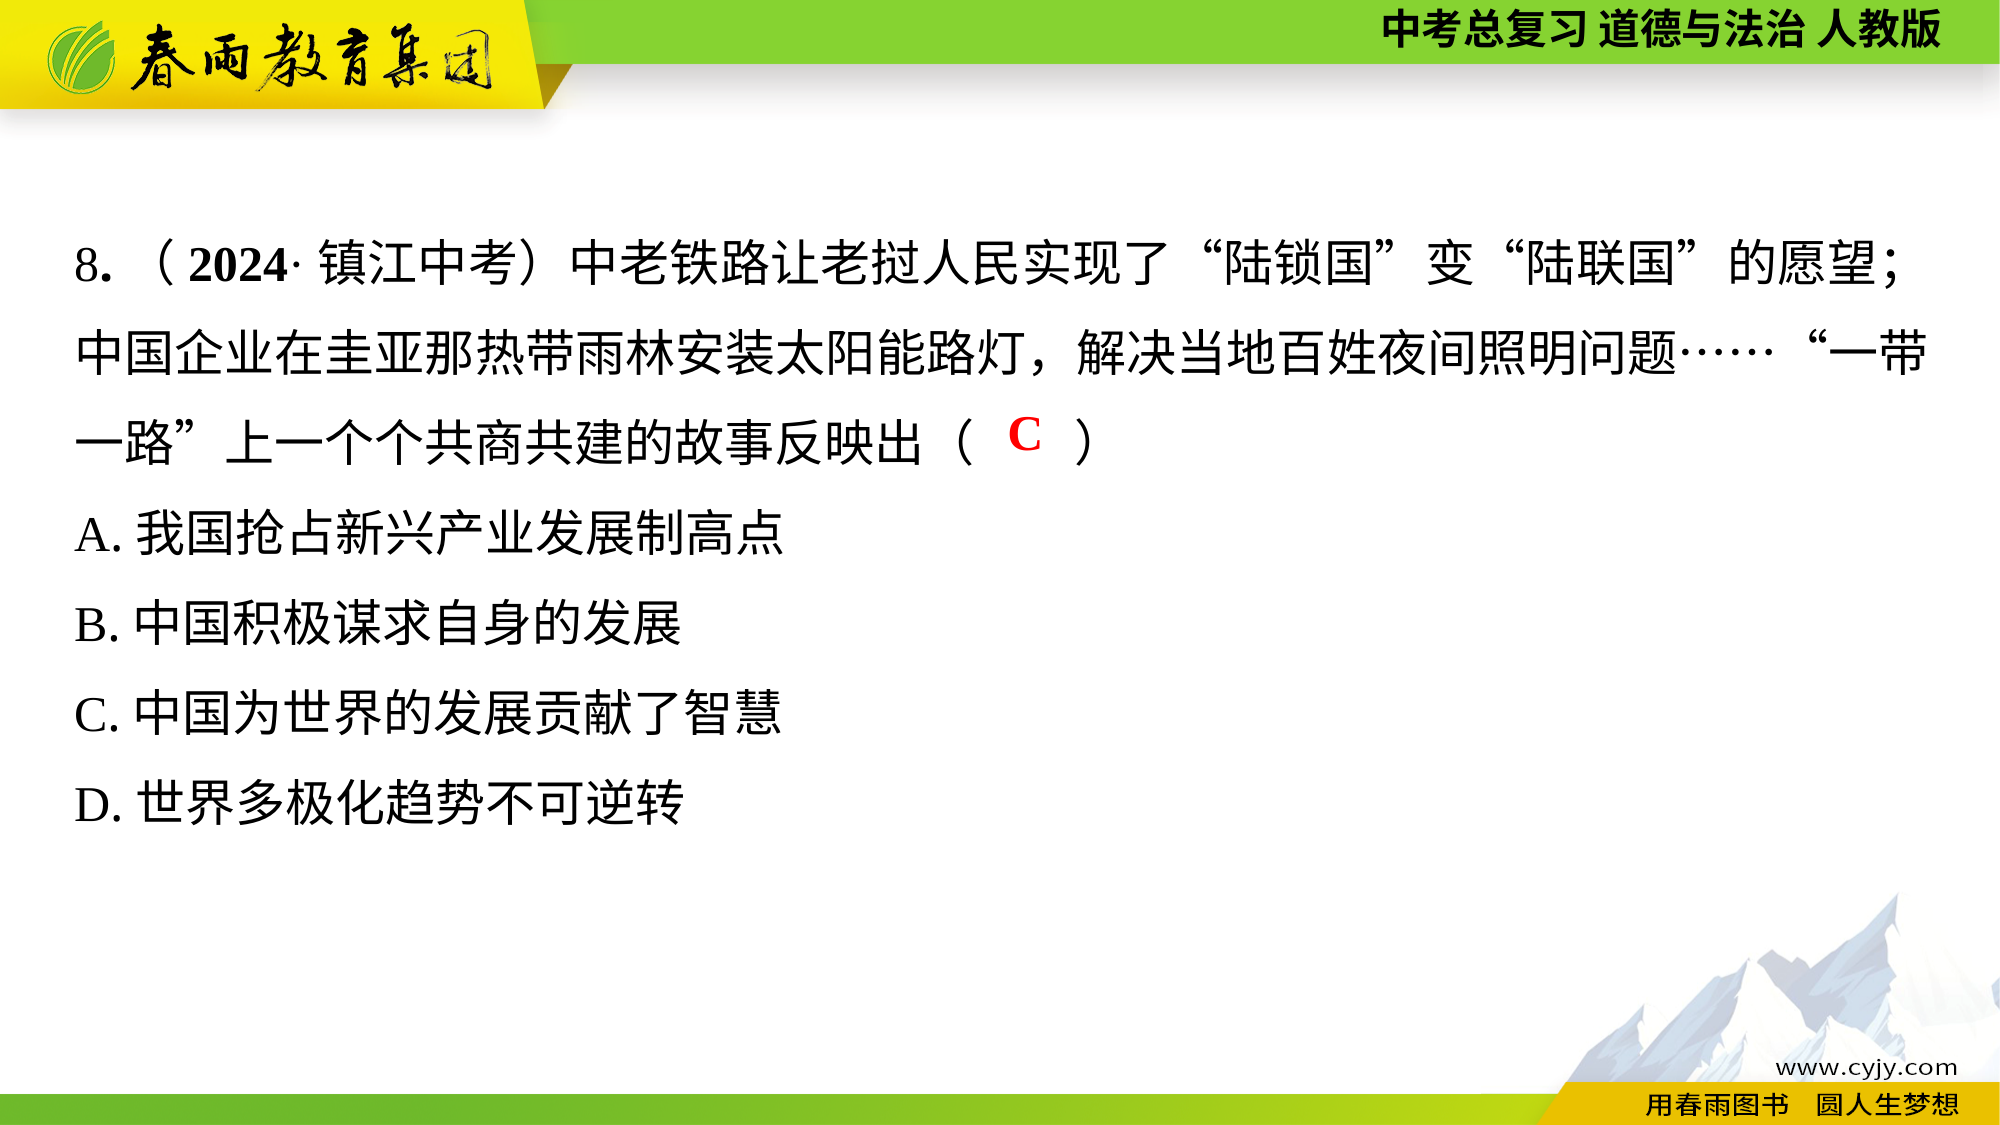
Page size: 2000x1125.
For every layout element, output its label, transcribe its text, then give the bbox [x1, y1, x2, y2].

list 8.（2024·镇江中考）中老铁路让老挝人民实现了“陆锁国”变“陆联国”的愿望；中国企业在圭亚那热带雨林安装太阳能路灯，解决当地百姓夜间照明问题……“一带一路”上一个个共商共建的故事反映出（ ） A.我国抢占新兴产业发展制高点 B.中国积极谋求自身的发展 C.中国为世界的发展贡献了智慧 D.世界多极化趋势不可逆转 [59, 194, 1944, 835]
picture [0, 0, 2000, 1125]
text_box C [992, 392, 1059, 468]
